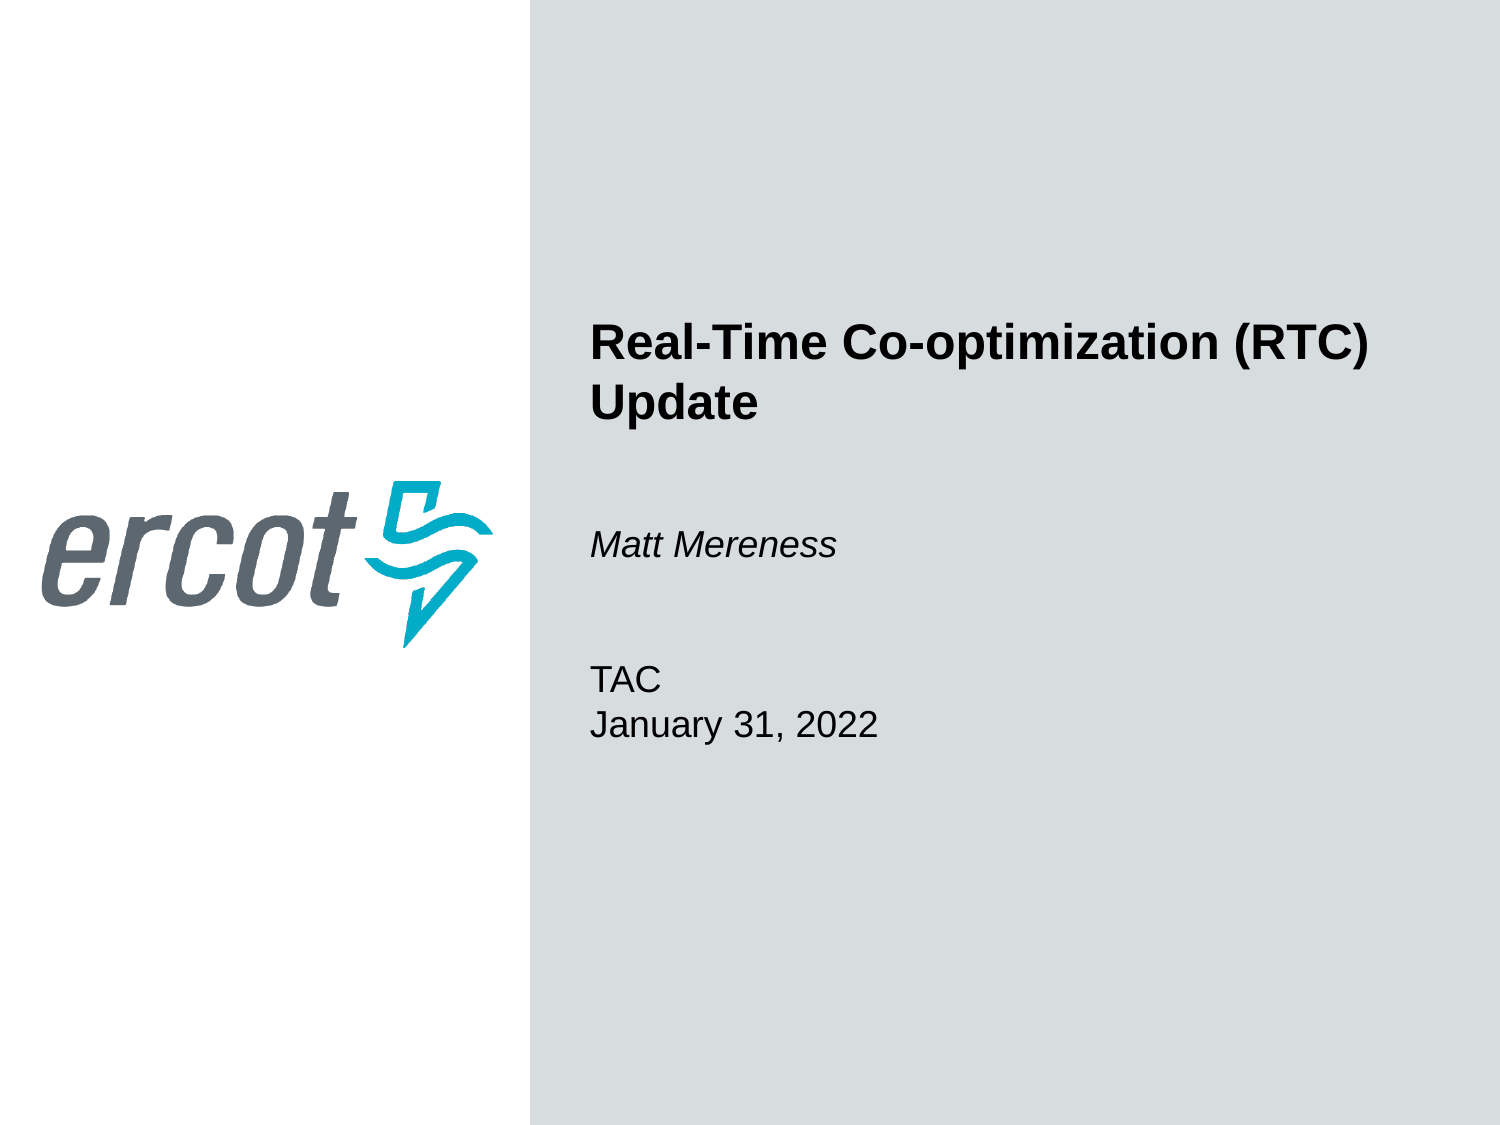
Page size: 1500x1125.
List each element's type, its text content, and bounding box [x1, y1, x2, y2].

text_box Real-Time Co-optimization (RTC) Update Matt Mereness TAC January 31, 2022 [575, 302, 1487, 753]
picture [32, 471, 501, 654]
